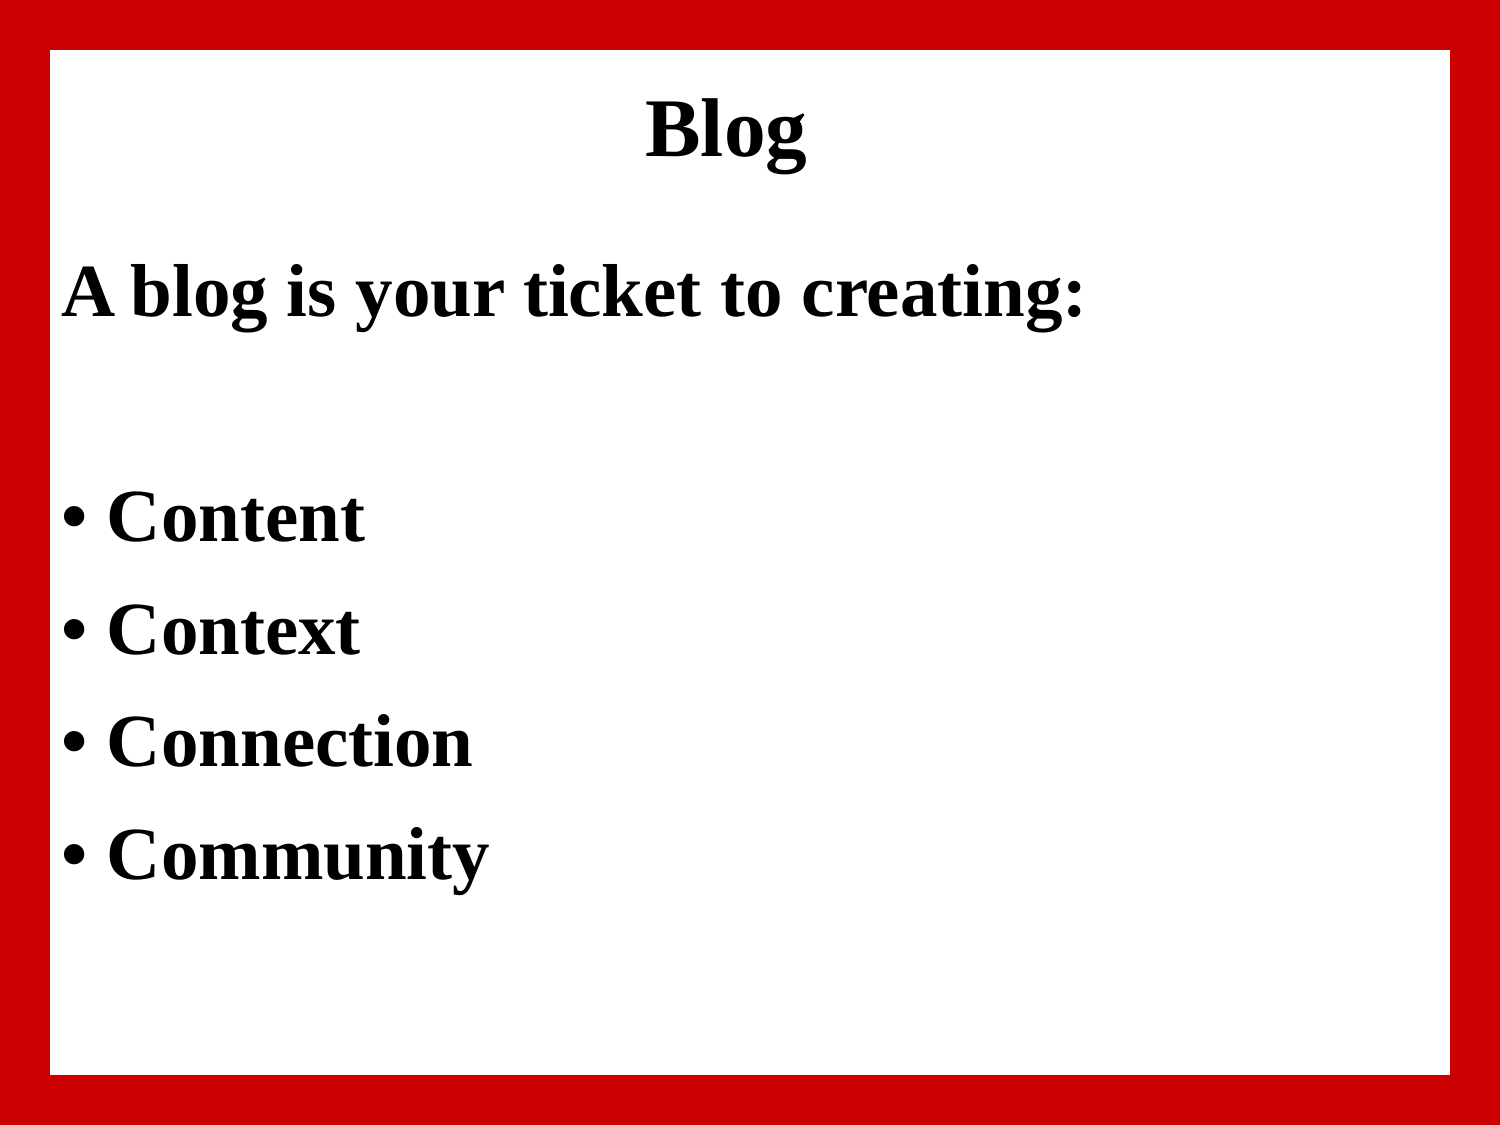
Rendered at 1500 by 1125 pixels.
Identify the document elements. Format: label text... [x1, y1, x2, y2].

subtitle A blog is your ticket to creating: • Content • Context • Connection • Community [46, 234, 1430, 523]
title Blog [93, 0, 1360, 234]
